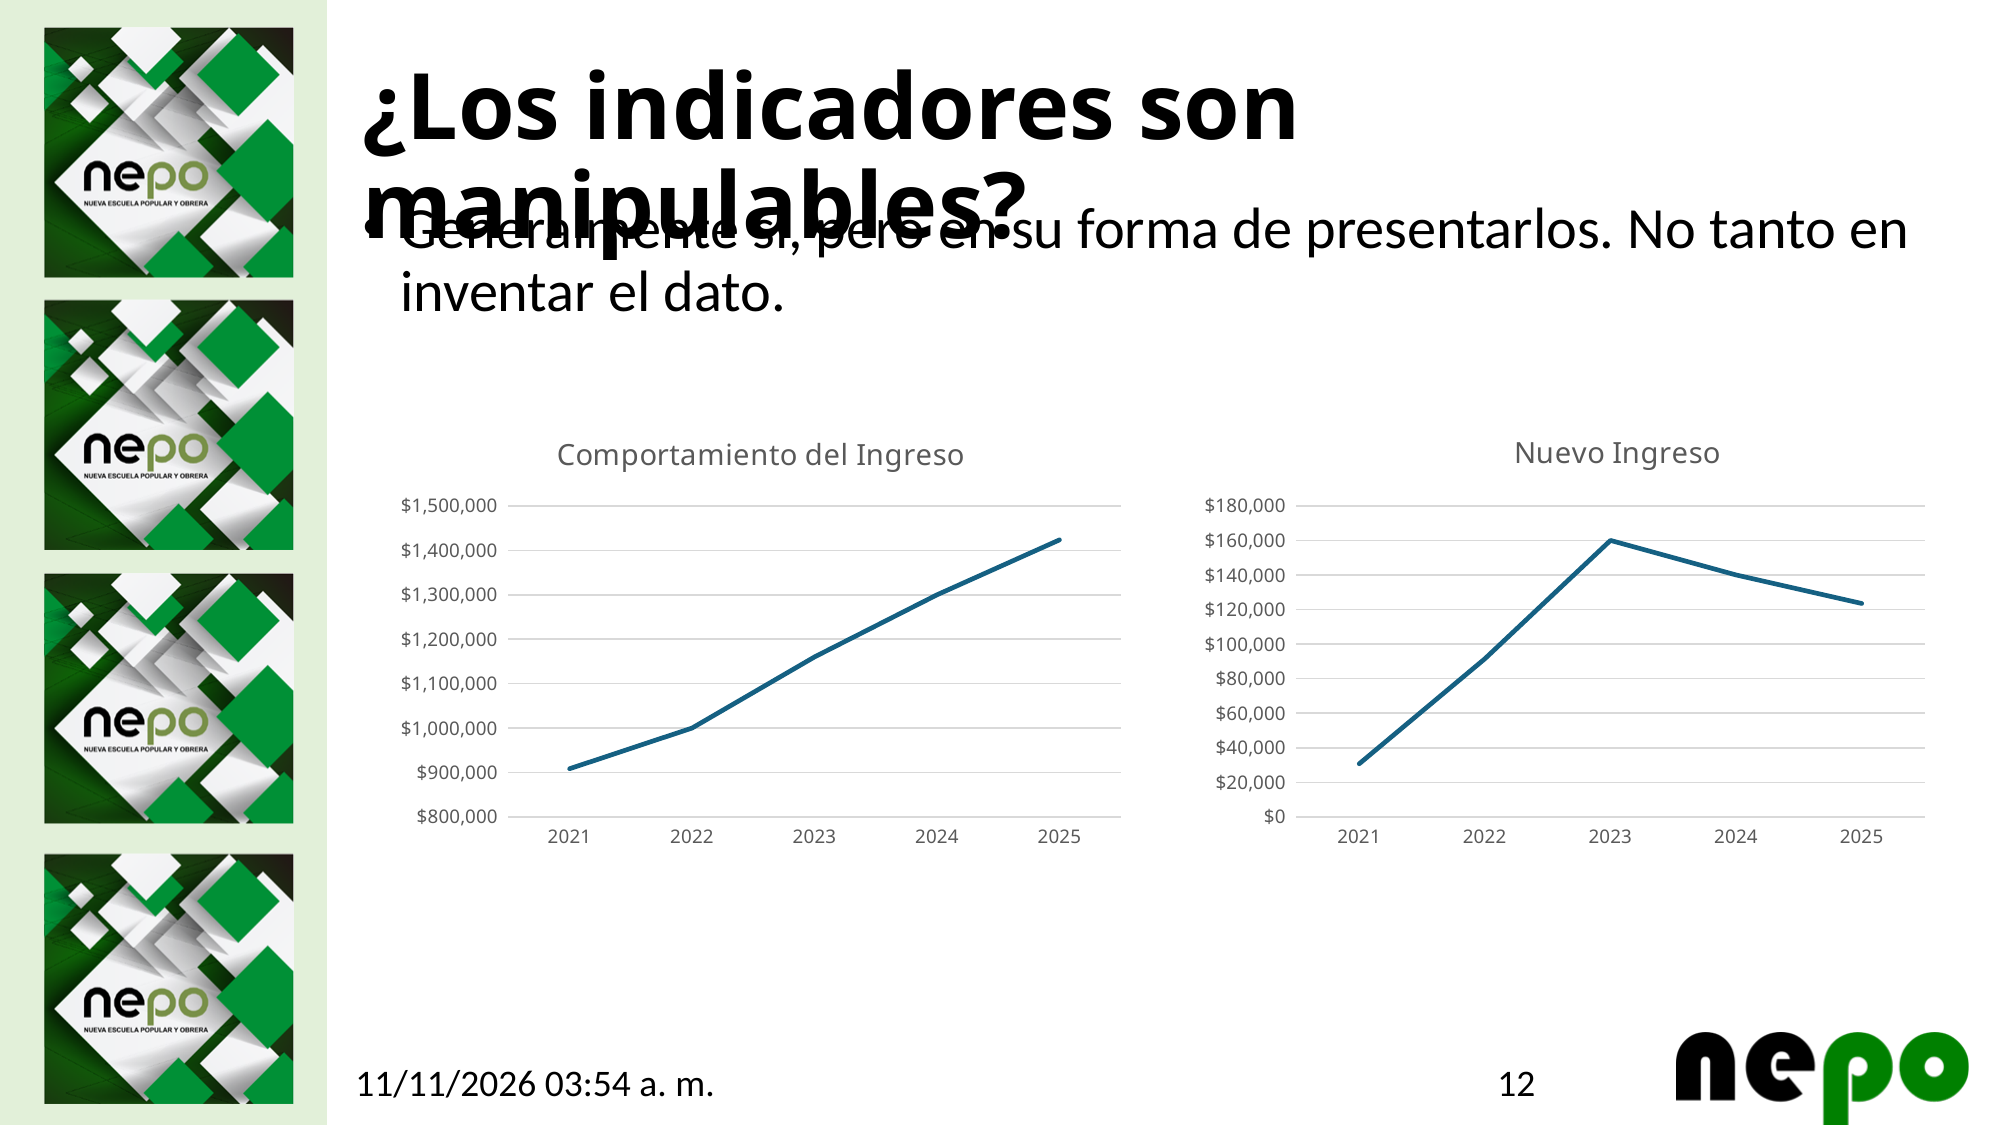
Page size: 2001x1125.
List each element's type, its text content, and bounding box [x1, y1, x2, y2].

slide_number 12 [1482, 1051, 1675, 1111]
chart [1189, 408, 1940, 859]
list Generalmente si, pero en su forma de presentarlos. No tanto en inventar el dato. [347, 191, 1964, 340]
picture [1676, 1032, 1969, 1125]
chart [385, 408, 1136, 859]
picture [0, 0, 327, 1125]
title ¿Los indicadores son manipulables? [347, 52, 1964, 191]
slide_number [340, 1051, 791, 1111]
